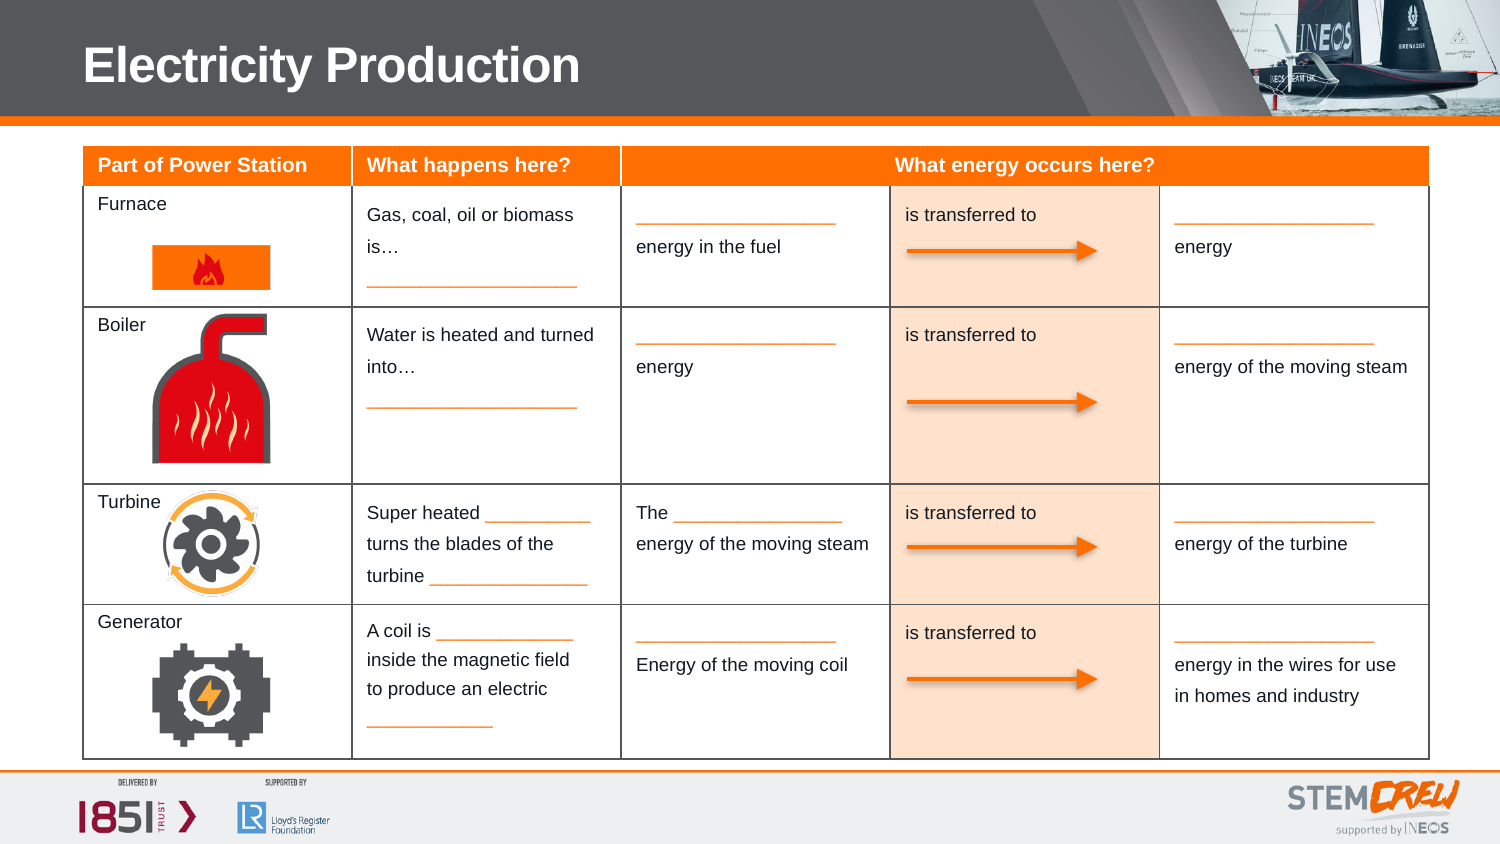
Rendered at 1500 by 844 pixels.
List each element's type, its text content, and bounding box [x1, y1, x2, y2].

table_cell ___________________ energy of the turbine [1160, 485, 1428, 604]
table_cell Gas, coal, oil or biomass is… ____________________ [353, 186, 620, 306]
table_cell Super heated __________ turns the blades of the turbine _______________ [353, 485, 620, 604]
table_cell is transferred to [891, 186, 1159, 306]
table_cell ___________________ energy [1160, 186, 1428, 306]
table_cell ___________________ Energy of the moving coil [622, 605, 889, 758]
text_box Electricity Production [82, 24, 971, 100]
table_header Part of Power Station [83, 146, 351, 186]
table_cell Generator [84, 605, 351, 758]
table_cell The ________________ energy of the moving steam [622, 485, 889, 604]
picture [0, 0, 1500, 126]
table_cell Boiler [84, 308, 351, 483]
table_cell is transferred to [891, 308, 1159, 483]
table_header What energy occurs here? [622, 146, 1429, 186]
table_cell ___________________ energy in the wires for use in homes and industry [1160, 605, 1428, 758]
table_cell ___________________ energy in the fuel [622, 186, 889, 306]
table_header What happens here? [353, 146, 620, 186]
table_cell Turbine [84, 485, 351, 604]
table_cell A coil is _____________ inside the magnetic field to produce an electric ____________ [353, 605, 620, 758]
picture [152, 244, 271, 291]
picture [152, 642, 271, 748]
table_cell Water is heated and turned into… ____________________ [353, 308, 620, 483]
table_cell is transferred to [891, 485, 1159, 604]
picture [0, 770, 1500, 844]
table_cell ___________________ energy of the moving steam [1160, 308, 1428, 483]
table_cell Furnace [84, 186, 351, 306]
picture [163, 490, 261, 598]
table_cell ___________________ energy [622, 308, 889, 483]
table_cell is transferred to [891, 605, 1159, 758]
picture [152, 312, 271, 465]
